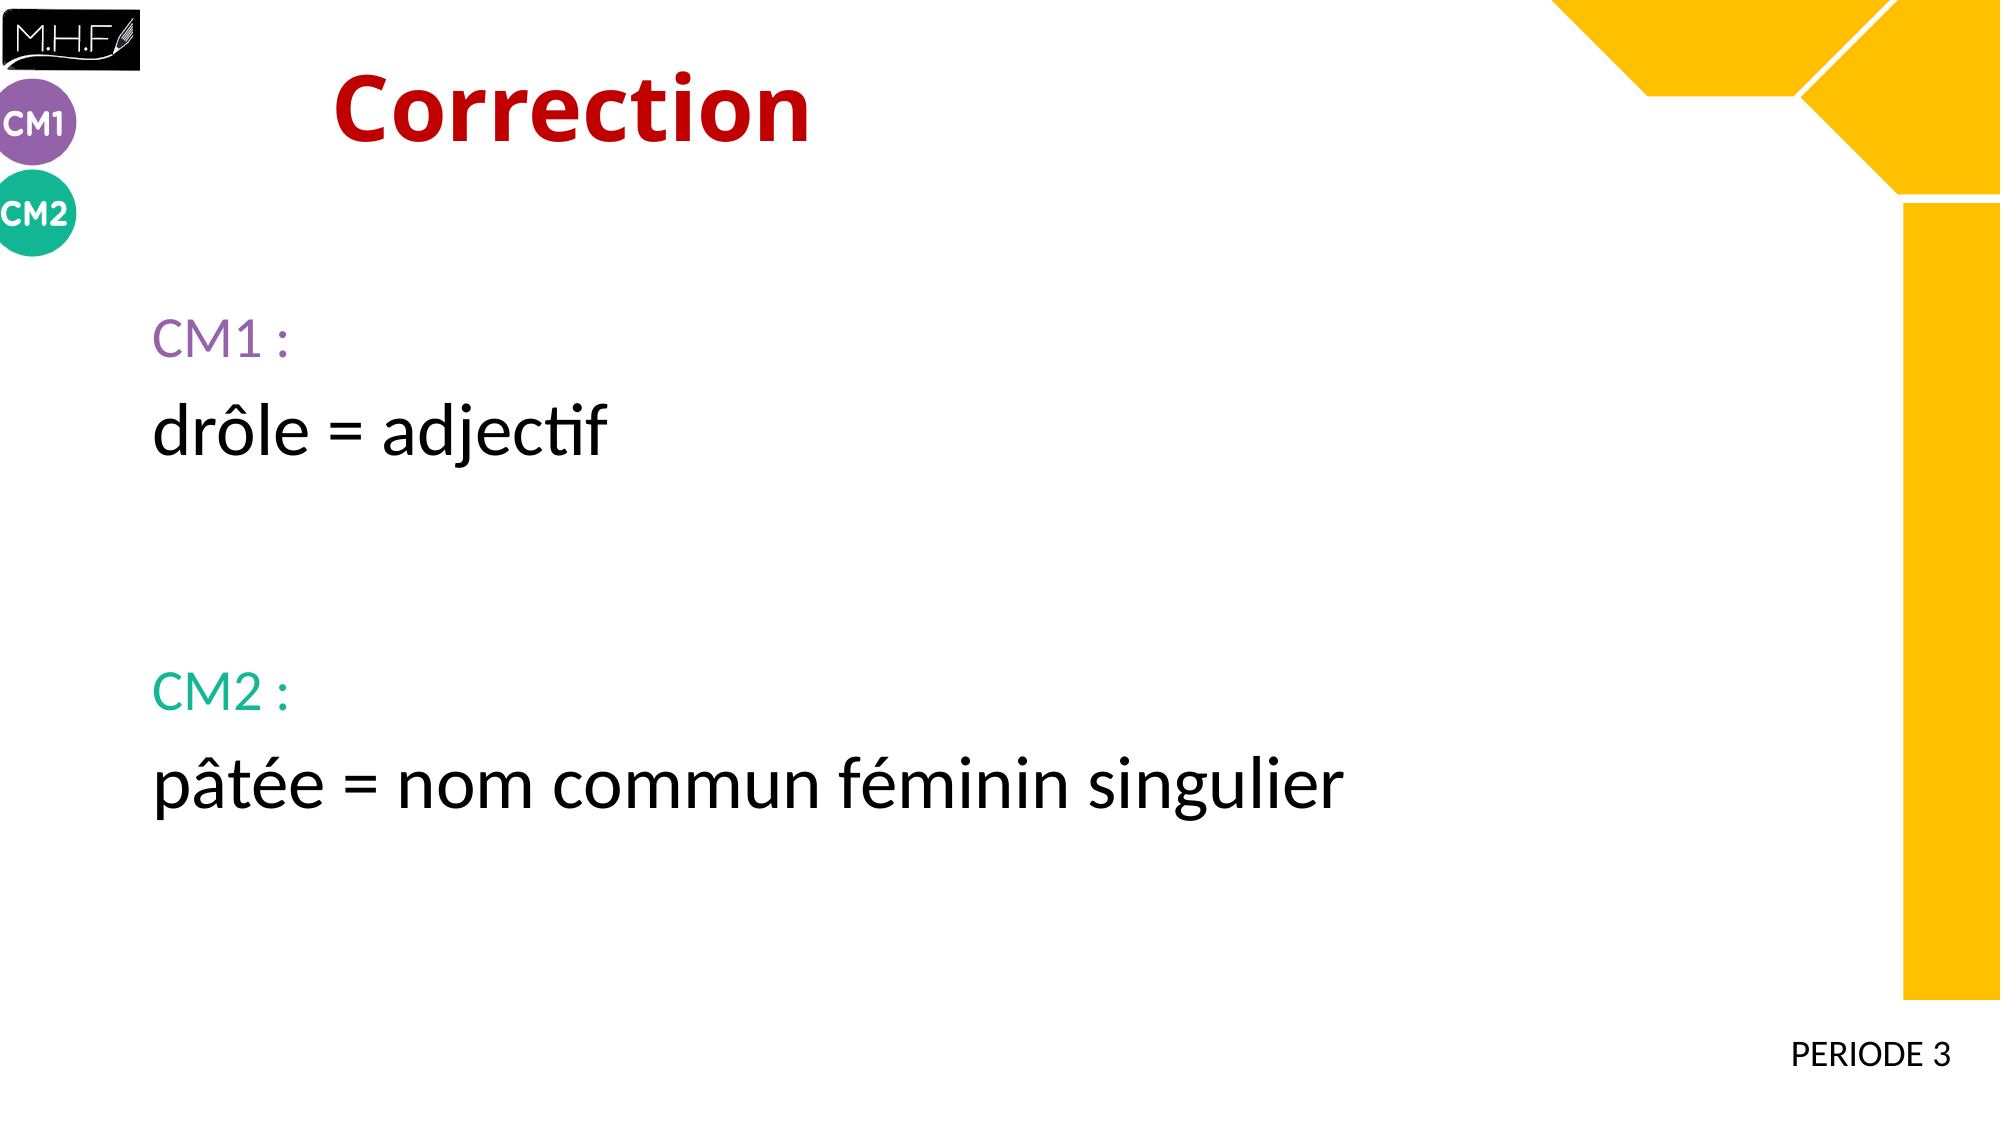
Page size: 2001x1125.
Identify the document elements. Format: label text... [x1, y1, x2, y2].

text_box PERIODE 3 [1362, 1021, 1967, 1125]
text_box [1799, 0, 2000, 196]
title Correction [316, 3, 1863, 221]
list CM1 : drôle = adjectif CM2 : pâtée = nom commun féminin singulier [137, 299, 1863, 1014]
picture [0, 7, 140, 259]
text_box [1549, 0, 1892, 98]
text_box [1902, 202, 2000, 1001]
